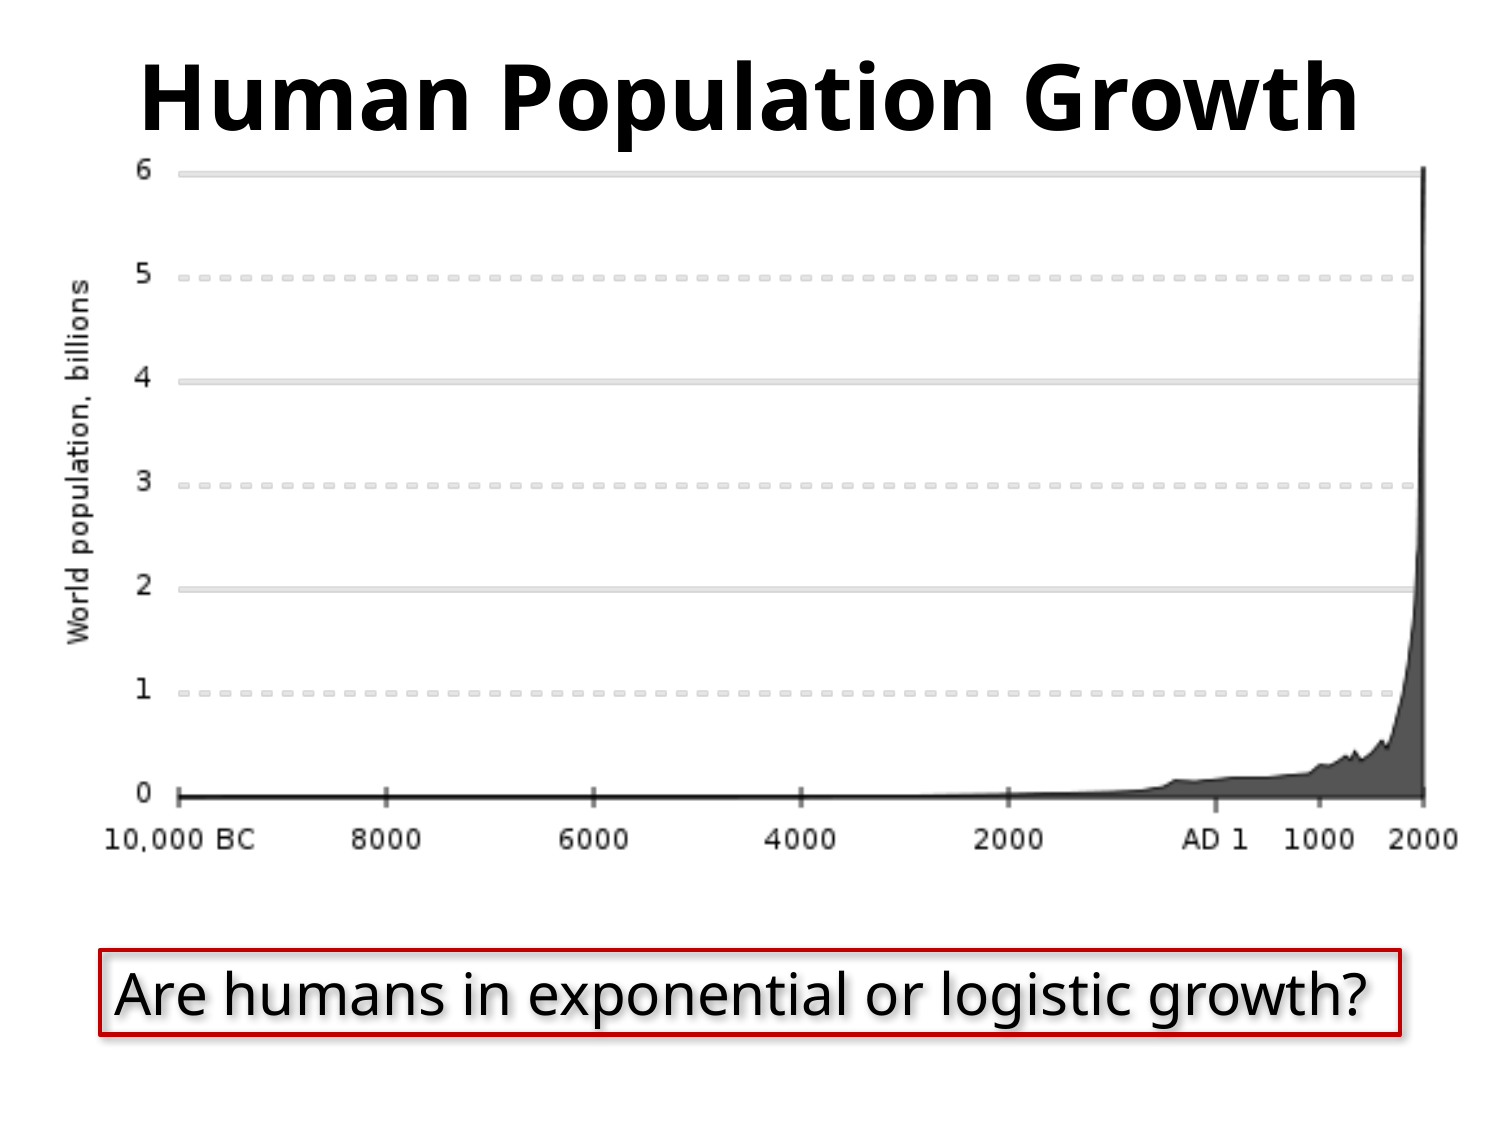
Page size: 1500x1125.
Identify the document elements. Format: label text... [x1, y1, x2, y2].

title Human Population Growth [75, 0, 1425, 148]
picture [37, 149, 1463, 863]
text_box Are humans in exponential or logistic growth? [99, 950, 1400, 1035]
